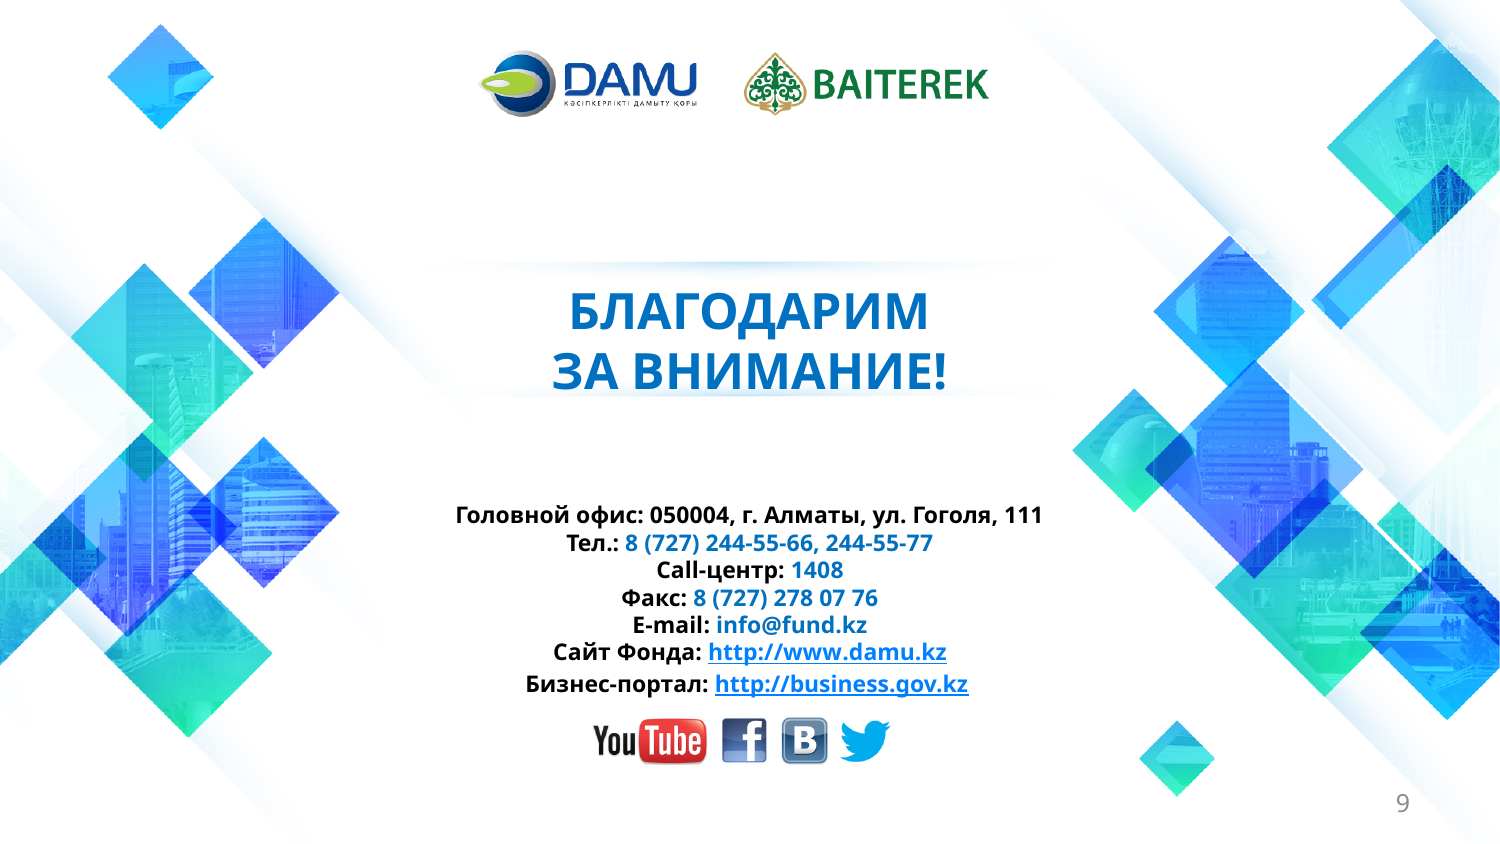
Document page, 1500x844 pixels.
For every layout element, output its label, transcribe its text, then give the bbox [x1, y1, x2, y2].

picture [584, 716, 715, 765]
picture [720, 716, 769, 765]
title Благодарим за внимание! [407, 256, 1093, 422]
picture [780, 716, 829, 765]
picture [839, 716, 892, 765]
text_box Головной офис: 050004, г. Алматы, ул. Гоголя, 111 Тел.: 8 (727) 244-55-66, 244-55-77 Call-центр: 1408 Факс: 8 (727) 278 07 76 E-mail: info@fund.kz Сайт Фонда: http://www.damu.kz Бизнес-портал: http://business.gov.kz [431, 493, 1069, 708]
slide_number 9 [1074, 782, 1425, 827]
